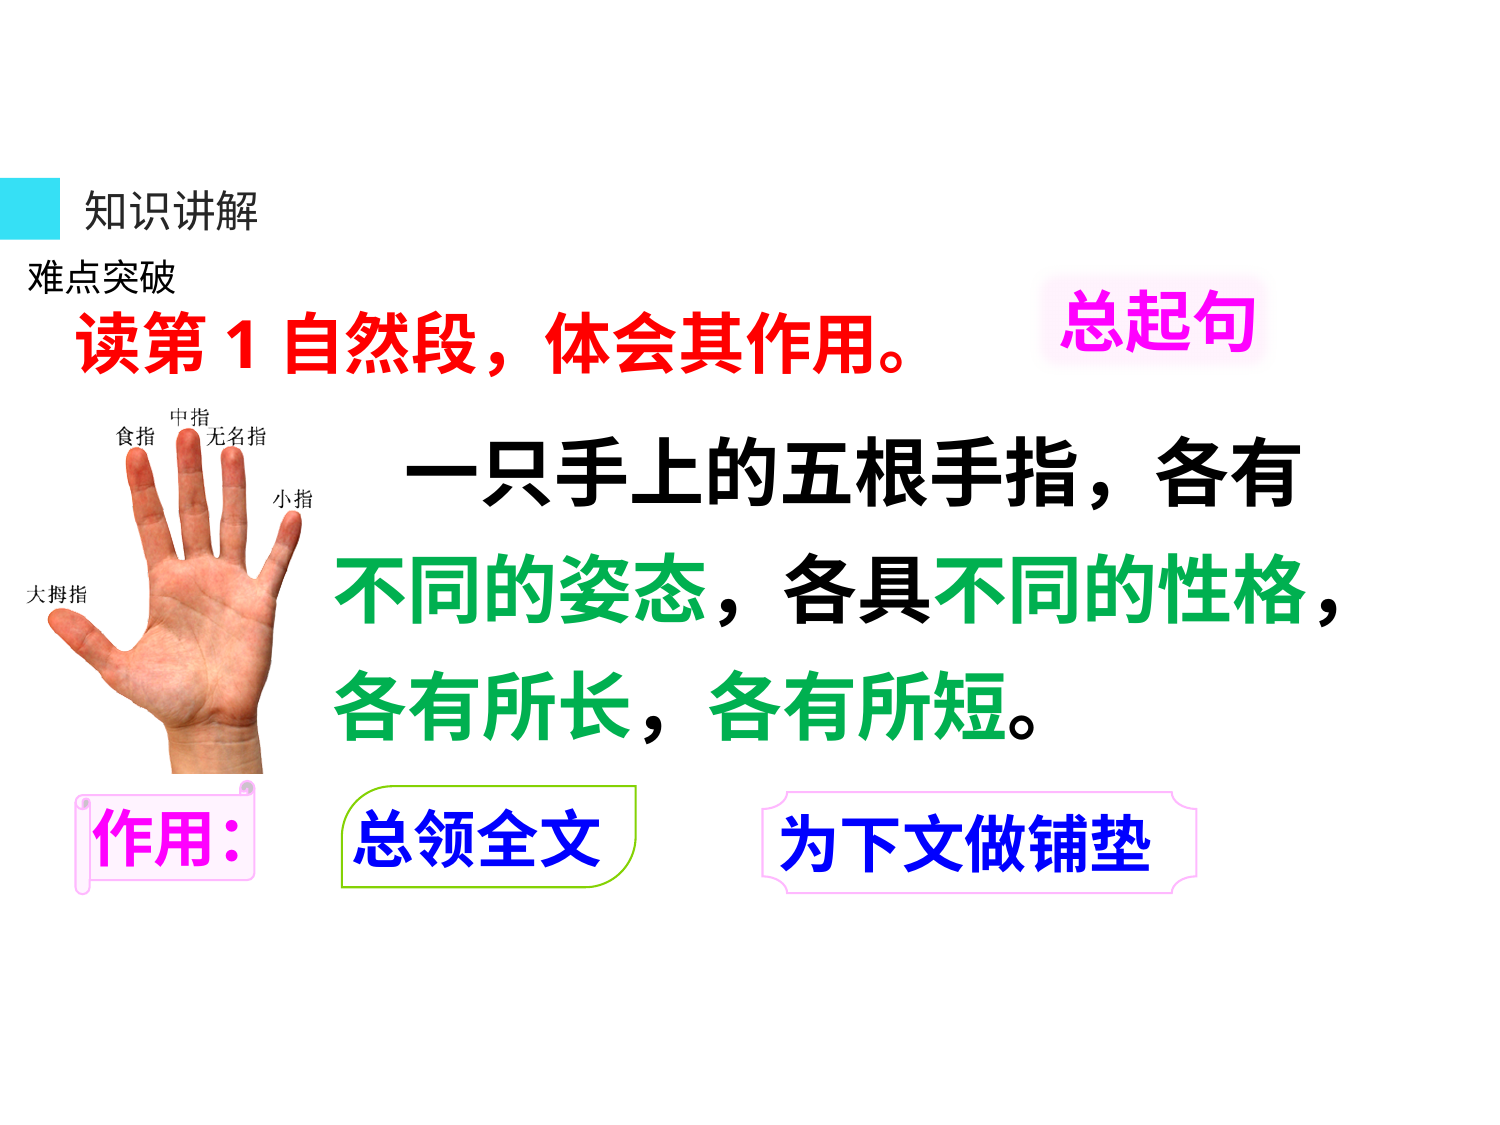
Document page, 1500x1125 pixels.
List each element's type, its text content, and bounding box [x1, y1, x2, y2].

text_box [1030, 266, 1277, 375]
text_box 读第1自然段，体会其作用。 [59, 266, 927, 389]
text_box 难点突破 [12, 224, 274, 307]
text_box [336, 786, 641, 888]
text_box 知识讲解 [69, 176, 298, 244]
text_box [762, 792, 1211, 894]
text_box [12, 390, 1359, 774]
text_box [75, 780, 255, 895]
text_box [0, 177, 61, 241]
